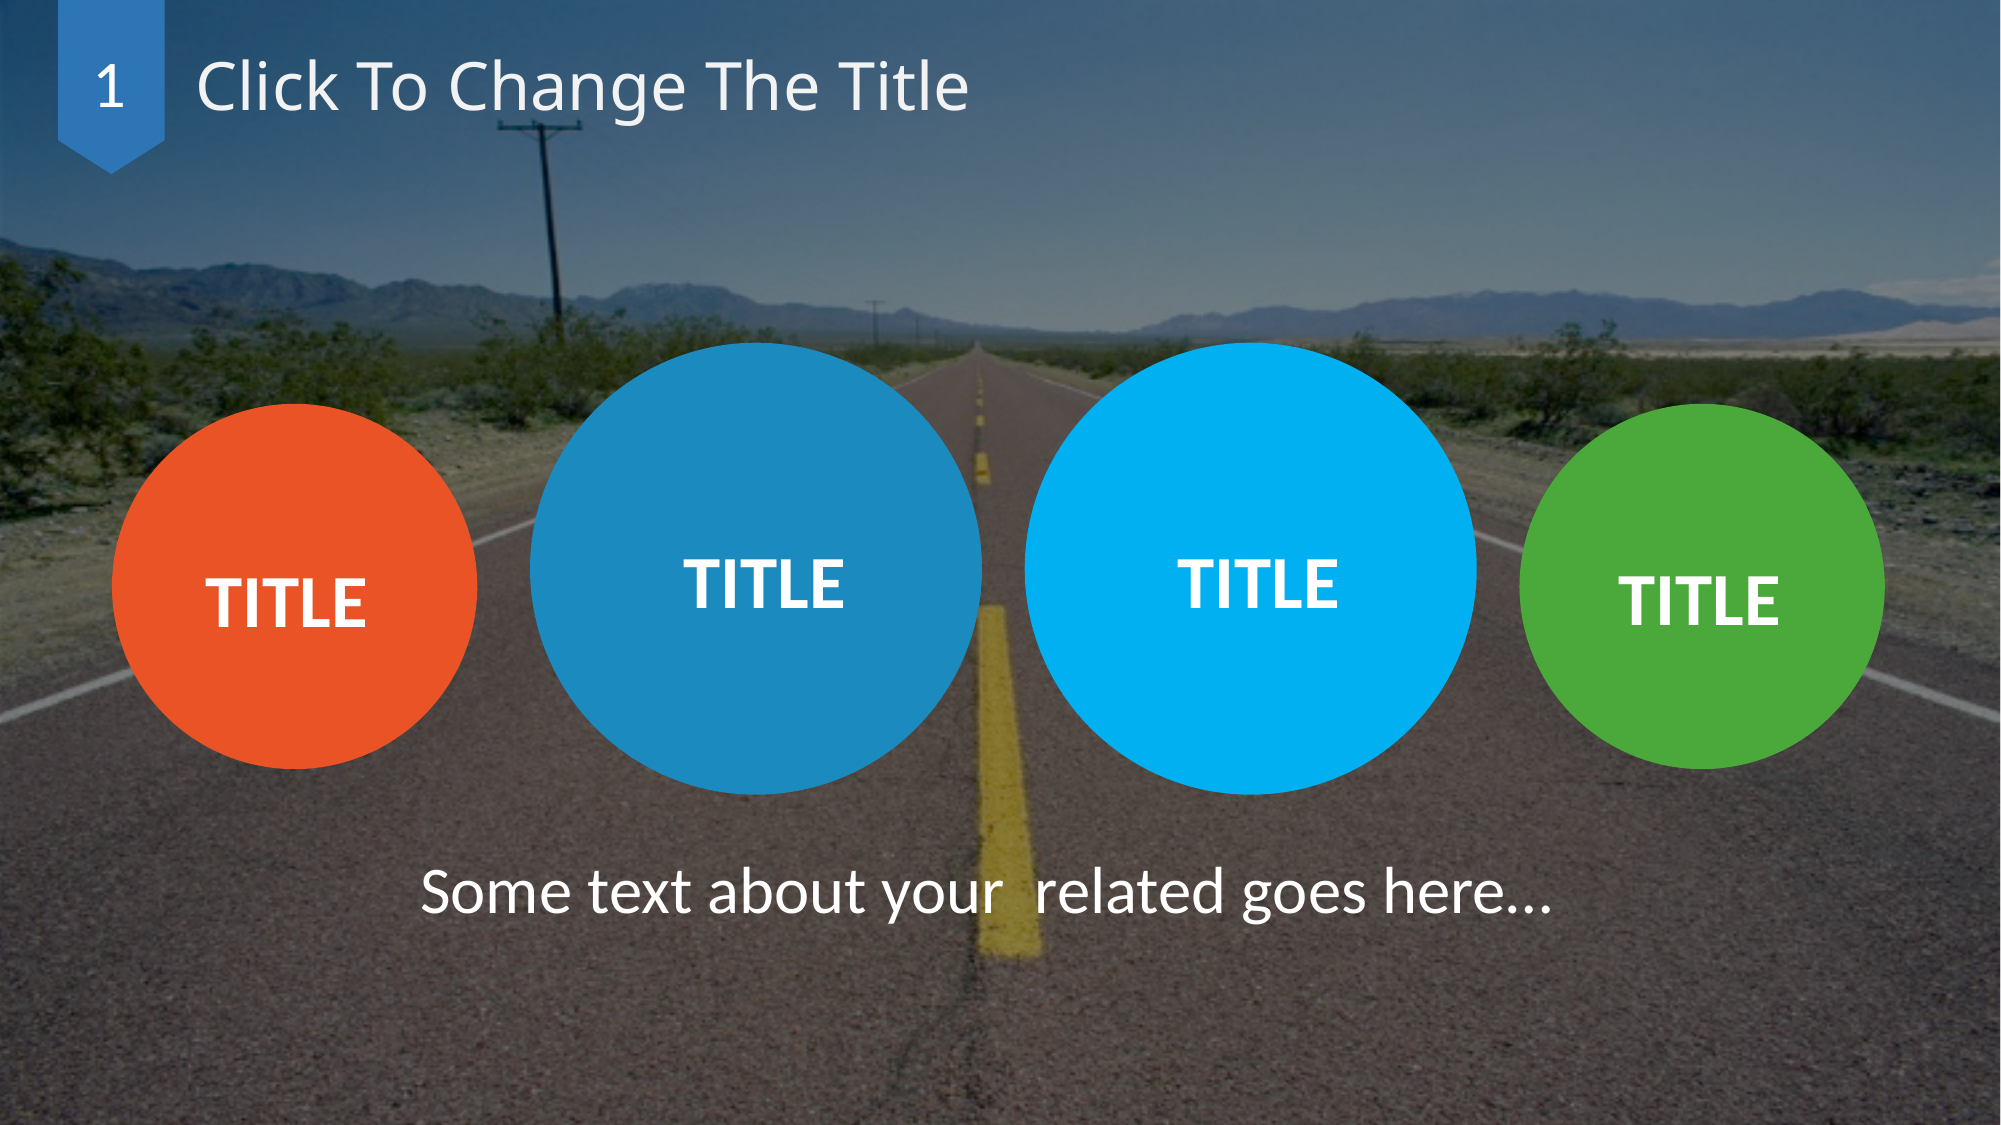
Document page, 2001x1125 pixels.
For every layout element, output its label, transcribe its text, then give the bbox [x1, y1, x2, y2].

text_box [1024, 342, 1477, 795]
text_box 1 [77, 33, 184, 129]
text_box Click To Change The Title [180, 36, 1119, 132]
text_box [529, 342, 983, 795]
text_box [111, 403, 478, 770]
text_box Some text about your related goes here… [405, 840, 1703, 935]
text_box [1519, 403, 1885, 770]
text_box [57, 0, 166, 176]
picture [0, 0, 2001, 1125]
